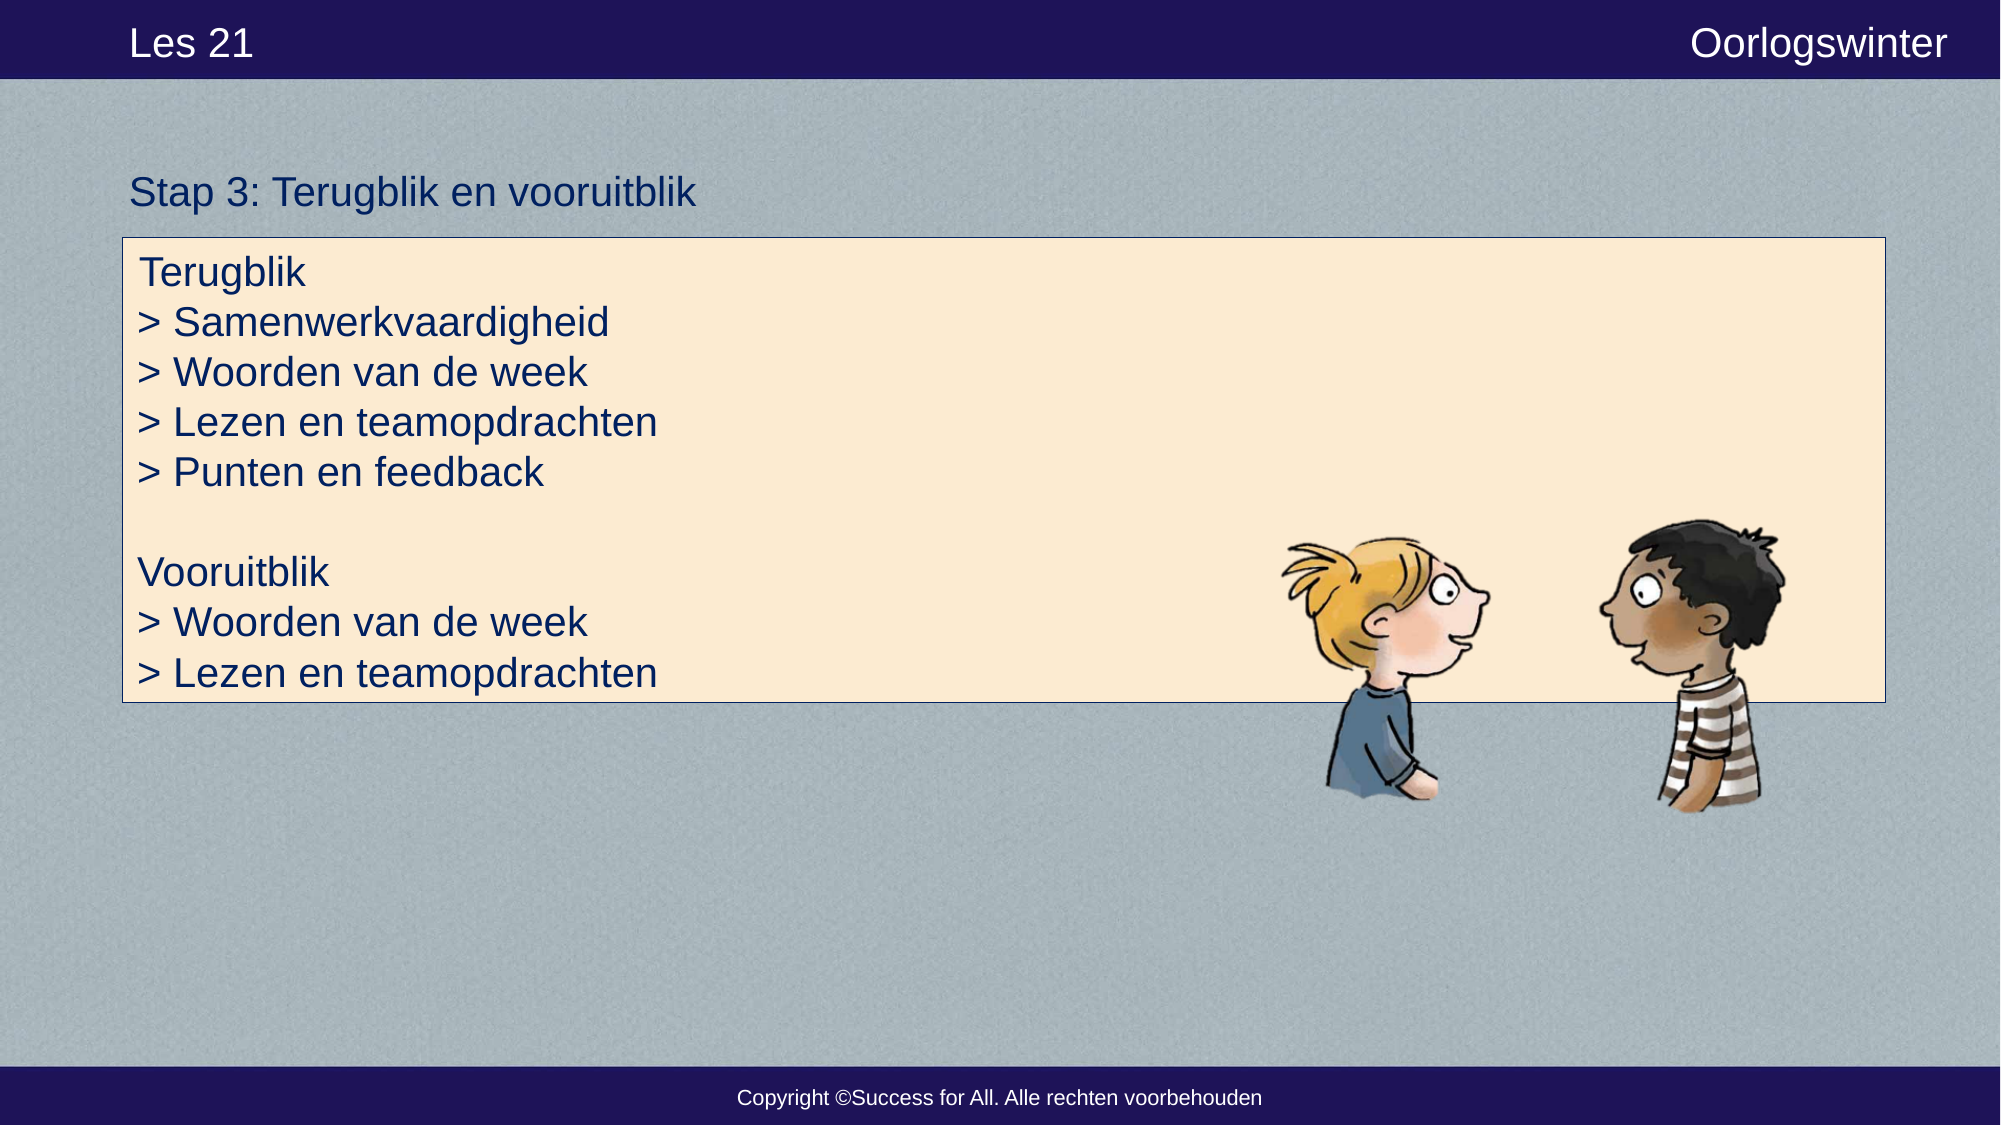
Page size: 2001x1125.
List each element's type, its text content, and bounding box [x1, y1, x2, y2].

text_box Oorlogswinter [786, 8, 1963, 73]
picture [0, 0, 2001, 1125]
text_box Terugblik > Samenwerkvaardigheid > Woorden van de week > Lezen en teamopdrachten > Punten en feedback Vooruitblik > Woorden van de week > Lezen en teamopdrachten [122, 237, 1886, 703]
text_box Stap 3: Terugblik en vooruitblik [114, 157, 907, 223]
text_box Copyright ©Success for All. Alle rechten voorbehouden [0, 1076, 2000, 1125]
text_box Les 21 [114, 8, 354, 73]
